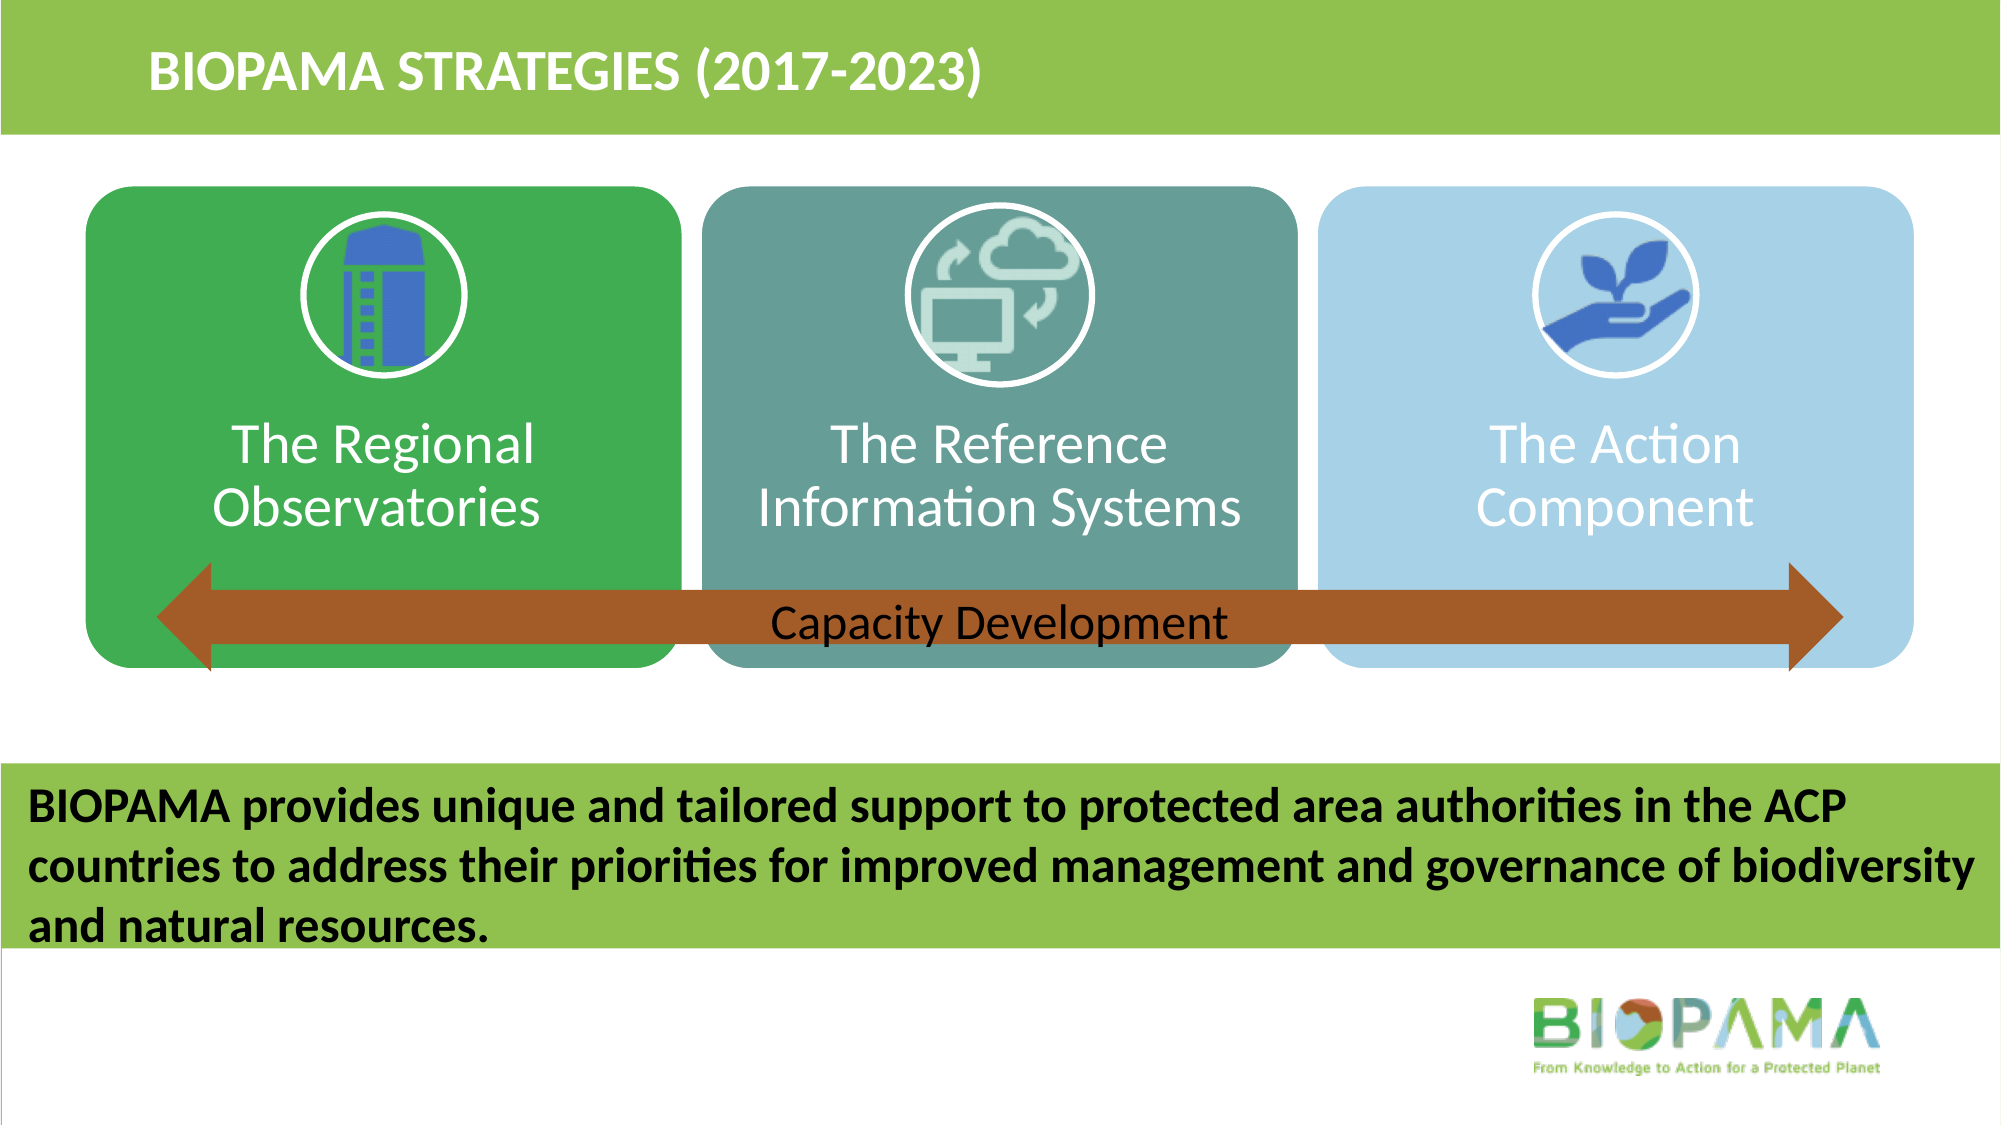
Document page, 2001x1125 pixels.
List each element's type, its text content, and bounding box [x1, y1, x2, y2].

text_box BIOPAMA provides unique and tailored support to protected area authorities in the ACP countries to address their priorities for improved management and governance of biodiversity and natural resources. [13, 764, 2000, 960]
picture [1536, 216, 1696, 377]
picture [1534, 998, 1880, 1076]
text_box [84, 185, 1916, 670]
text_box [0, 134, 2000, 764]
text_box BIOPAMA STRATEGIES (2017-2023) [133, 24, 1000, 110]
